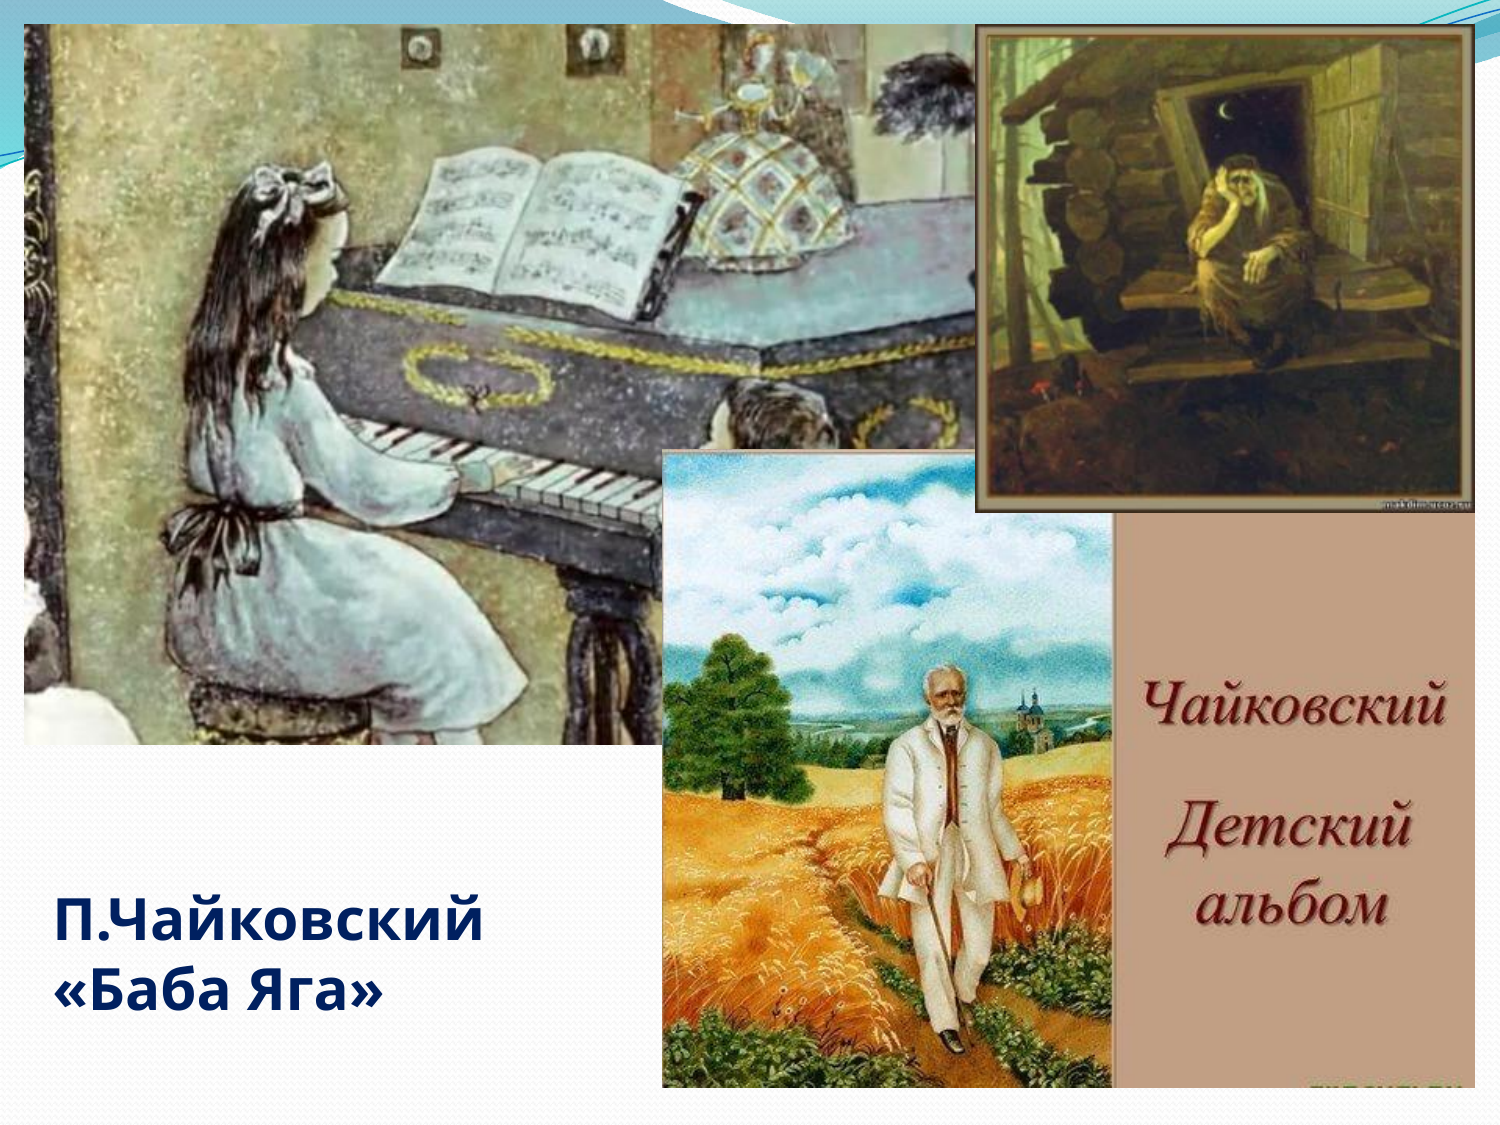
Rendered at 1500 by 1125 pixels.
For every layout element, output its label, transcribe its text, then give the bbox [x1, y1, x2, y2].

picture [662, 449, 1476, 1088]
text_box П.Чайковский «Баба Яга» [37, 874, 650, 1030]
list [24, 24, 974, 746]
picture [974, 24, 1476, 513]
